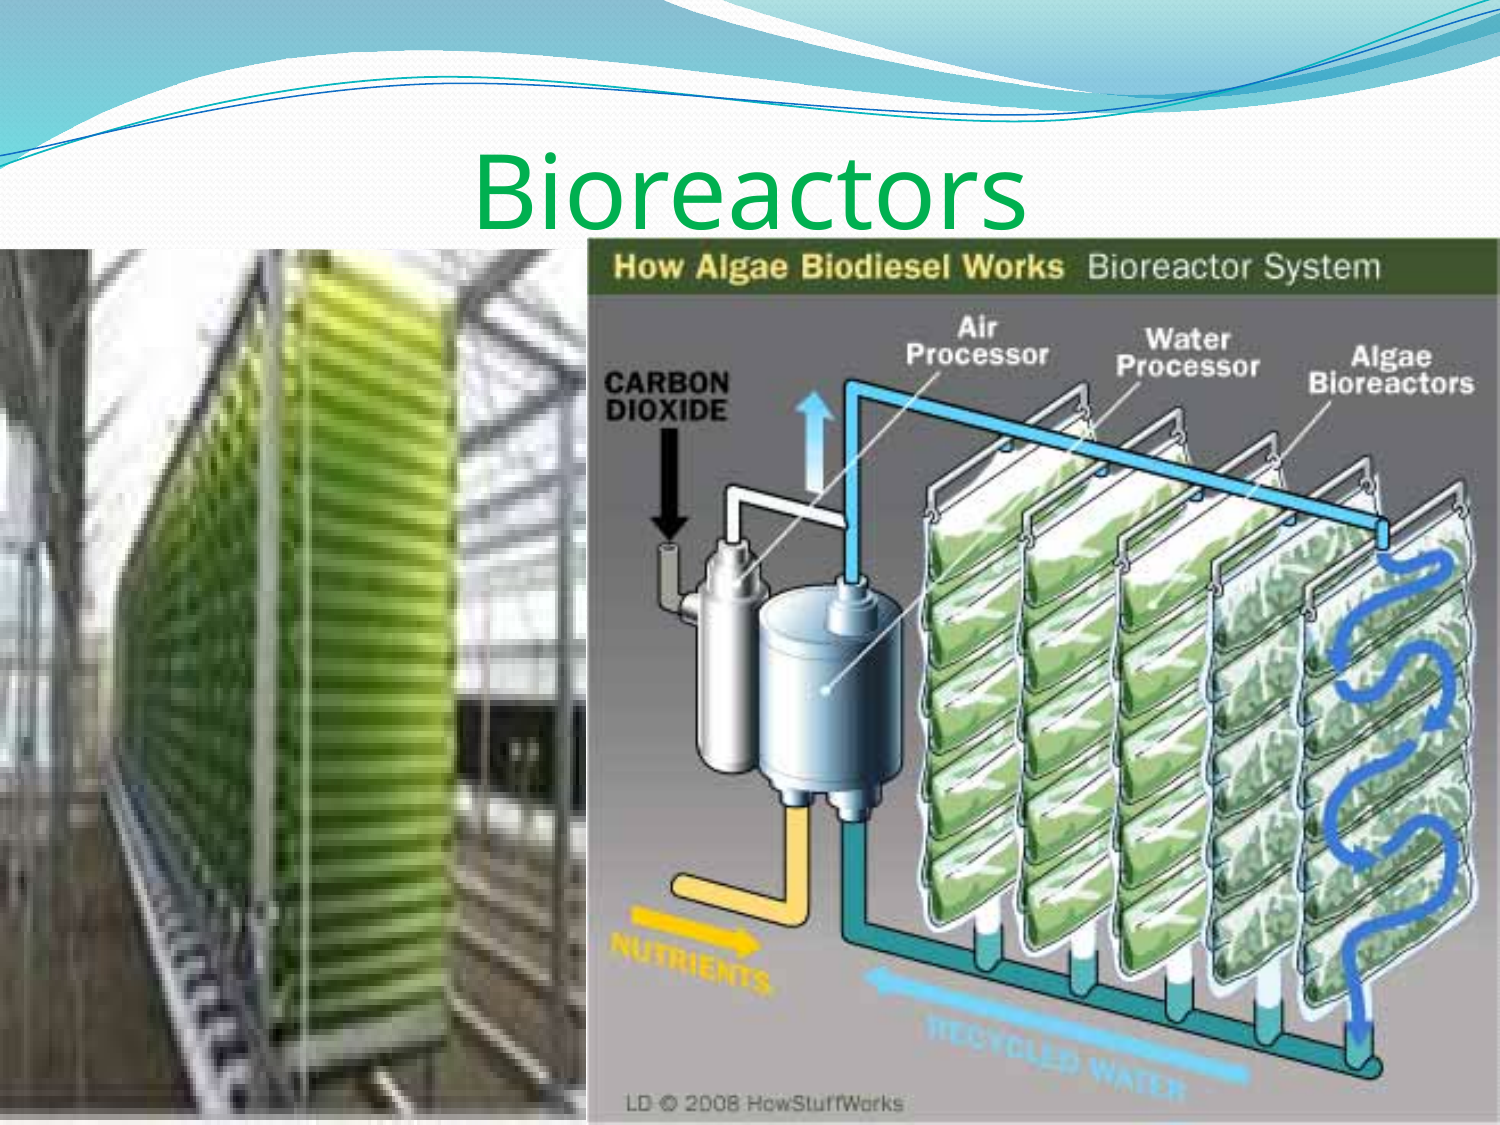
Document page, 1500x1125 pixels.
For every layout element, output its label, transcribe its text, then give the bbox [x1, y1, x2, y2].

title Bioreactors [75, 62, 1425, 249]
picture [0, 237, 1500, 1125]
